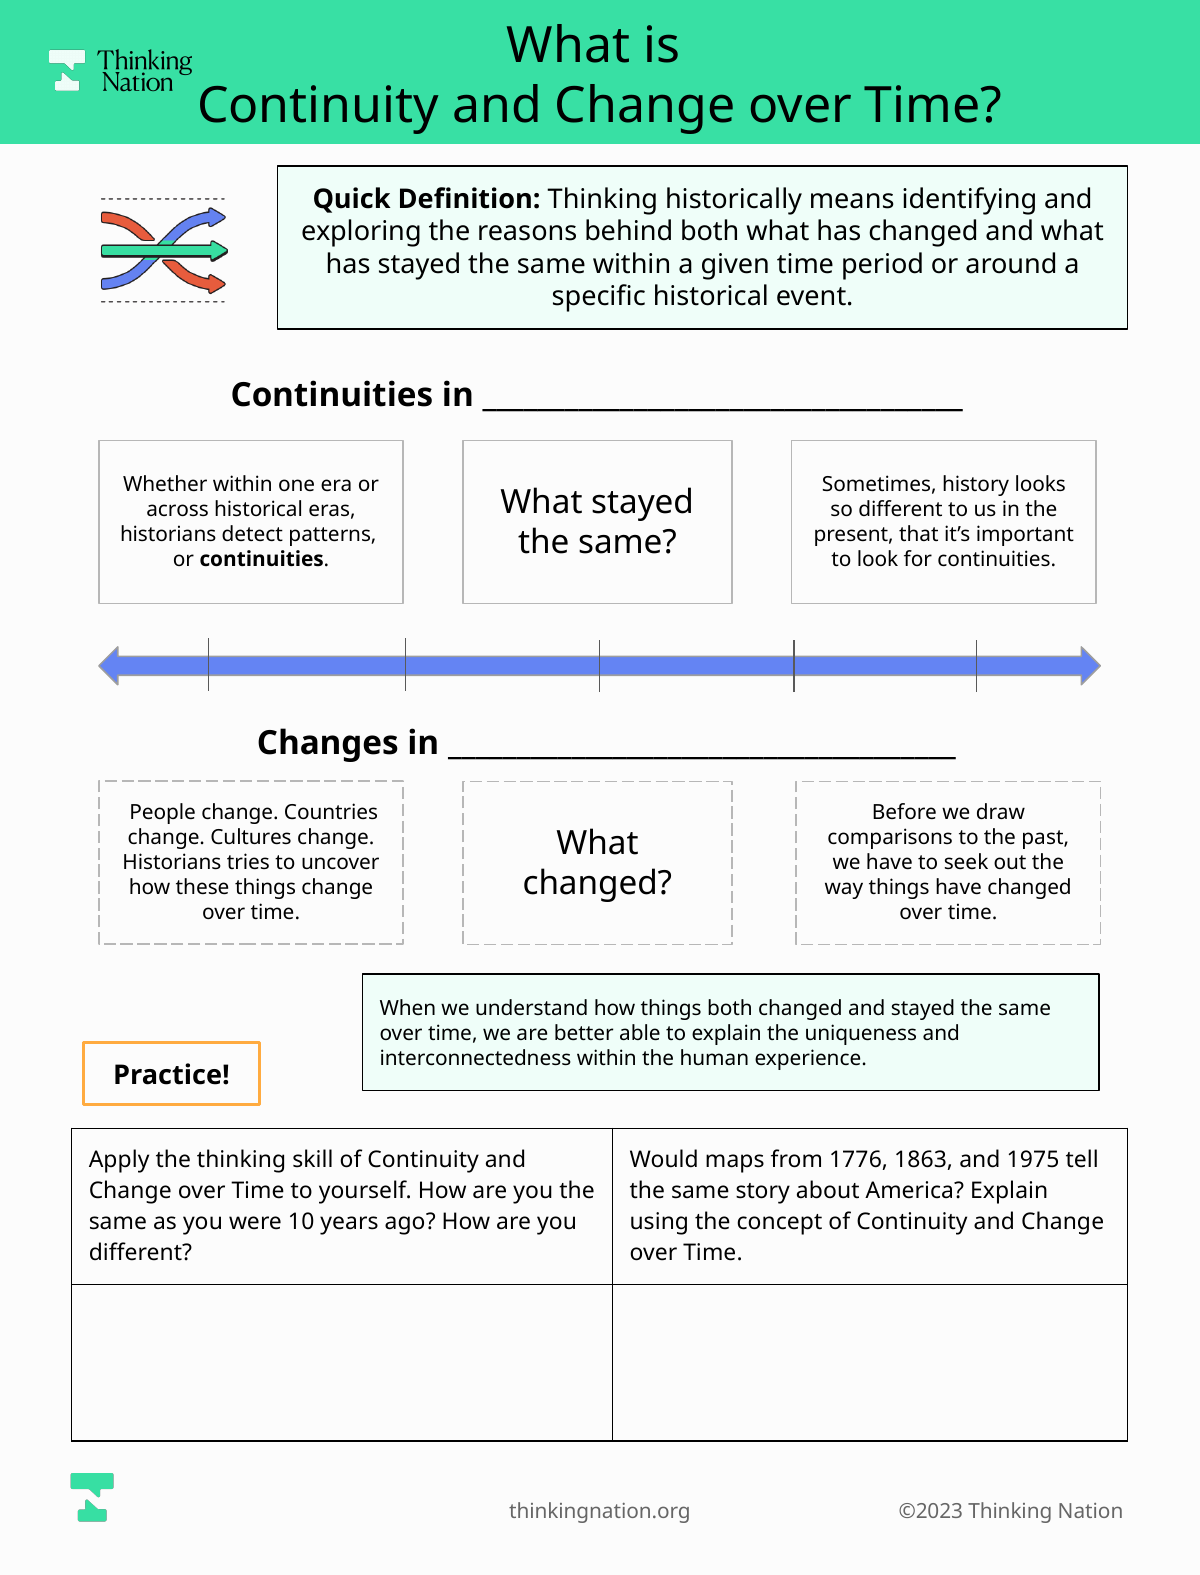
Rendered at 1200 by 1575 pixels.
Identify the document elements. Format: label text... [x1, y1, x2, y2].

table_cell [613, 1285, 1127, 1440]
text_box What stayed the same? [463, 440, 732, 604]
text_box People change. Countries change. Cultures change. Historians tries to uncover how these things change over time. [98, 781, 404, 945]
picture [83, 169, 245, 331]
text_box [213, 656, 401, 676]
text_box Sometimes, history looks so different to us in the present, that it’s important to look for continuities. [791, 440, 1096, 604]
table_header Would maps from 1776, 1863, and 1975 tell the same story about America? Explain using the concept of Continuity and Change over Time. [613, 1129, 1127, 1284]
text_box [798, 656, 972, 676]
text_box Continuities in ___________________________________ [178, 358, 1017, 412]
text_box [98, 646, 203, 685]
table_header Apply the thinking skill of Continuity and Change over Time to yourself. How are you the same as you were 10 years ago? How are you different? [72, 1129, 612, 1284]
text_box ©2023 Thinking Nation [854, 1483, 1139, 1532]
text_box Practice! [83, 1042, 260, 1105]
text_box Changes in _____________________________________ [197, 706, 1017, 760]
text_box Quick Definition: Thinking historically means identifying and exploring the reasons behind both what has changed and what has stayed the same within a given time period or around a specific historical event. [277, 166, 1128, 329]
text_box thinkingnation.org [457, 1483, 742, 1532]
picture [33, 35, 197, 104]
text_box What is Continuity and Change over Time? [0, 0, 1200, 144]
text_box Before we draw comparisons to the past, we have to seek out the way things have changed over time. [796, 781, 1101, 945]
text_box [604, 656, 789, 676]
text_box [980, 646, 1101, 685]
table_cell [72, 1285, 612, 1440]
text_box [410, 656, 595, 676]
text_box Whether within one era or across historical eras, historians detect patterns, or continuities. [98, 440, 404, 604]
text_box When we understand how things both changed and stayed the same over time, we are better able to explain the uniqueness and interconnectedness within the human experience. [362, 974, 1100, 1091]
picture [58, 1463, 126, 1531]
text_box What changed? [463, 781, 732, 945]
